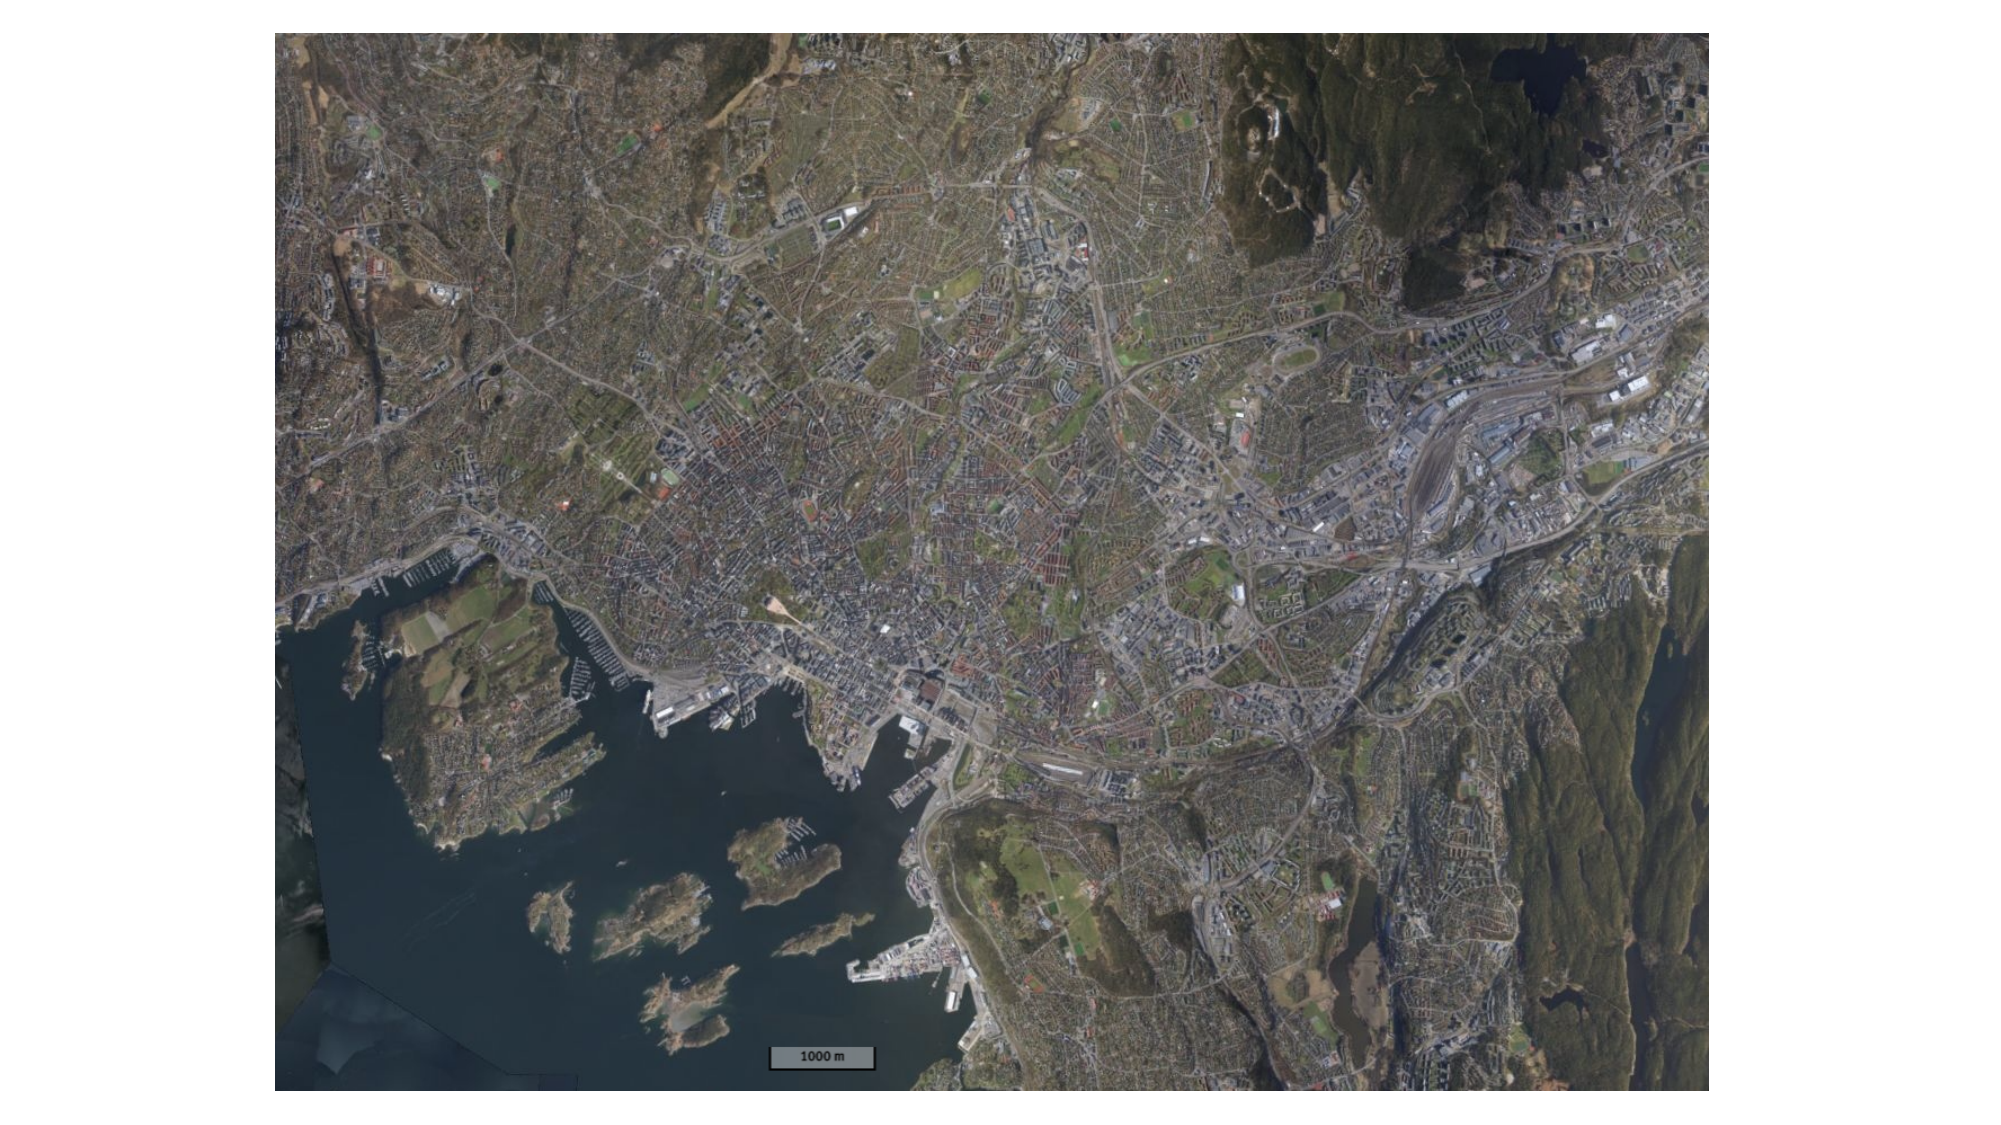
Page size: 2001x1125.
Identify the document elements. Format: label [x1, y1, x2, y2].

picture [275, 33, 1709, 1091]
